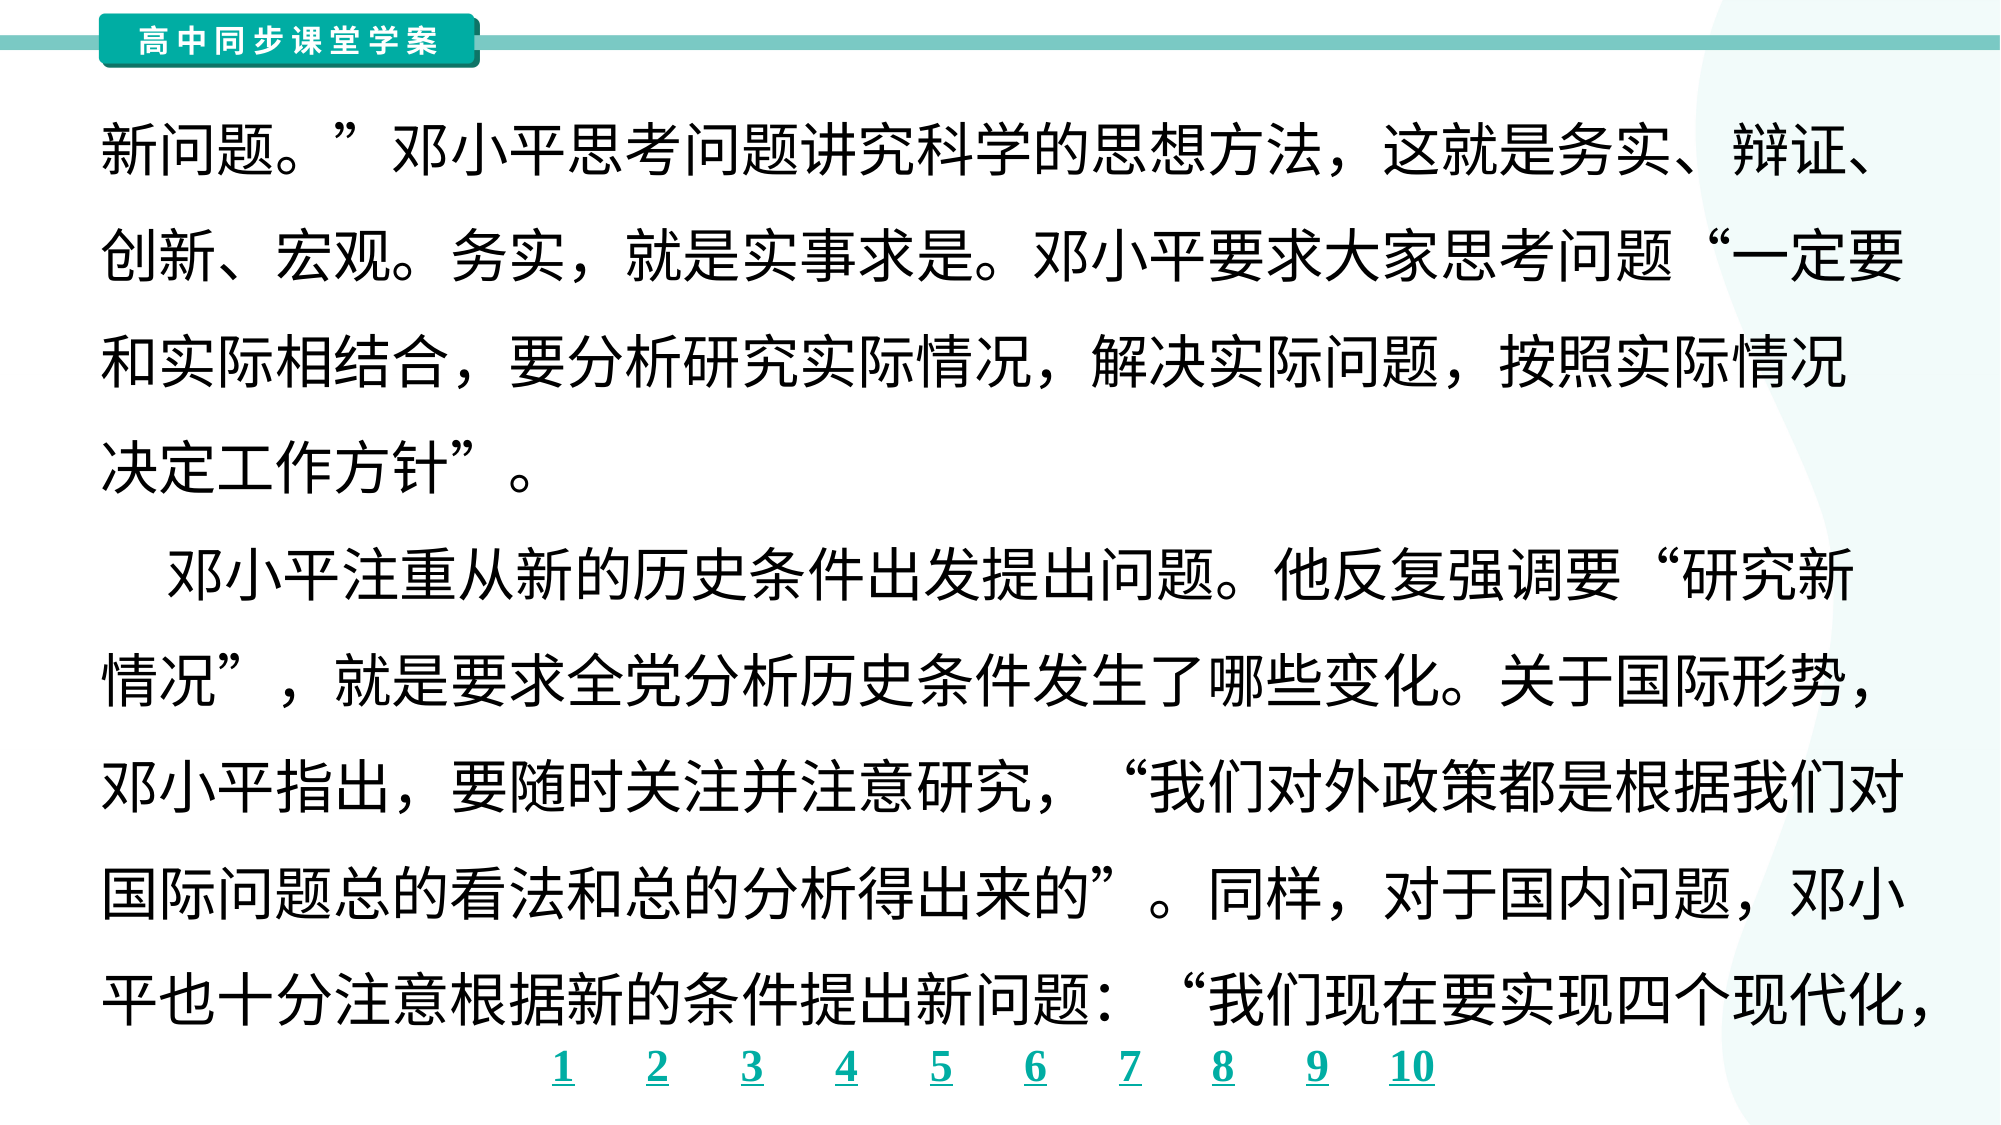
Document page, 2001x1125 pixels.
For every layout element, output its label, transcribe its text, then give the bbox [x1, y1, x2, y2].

picture [0, 0, 2000, 1125]
text_box 新问题。”邓小平思考问题讲究科学的思想方法，这就是务实、辩证、 创新、宏观。务实，就是实事求是。邓小平要求大家思考问题“一定要 和实际相结合，要分析研究实际情况，解决实际问题，按照实际情况 决定工作方针”。 邓小平注重从新的历史条件出发提出问题。他反复强调要“研究新 情况”，就是要求全党分析历史条件发生了哪些变化。关于国际形势， 邓小平指出，要随时关注并注意研究，“我们对外政策都是根据我们对 国际问题总的看法和总的分析得出来的”。同样，对于国内问题，邓小 平也十分注意根据新的条件提出新问题：“我们现在要实现四个现代化， [100, 76, 1899, 1033]
